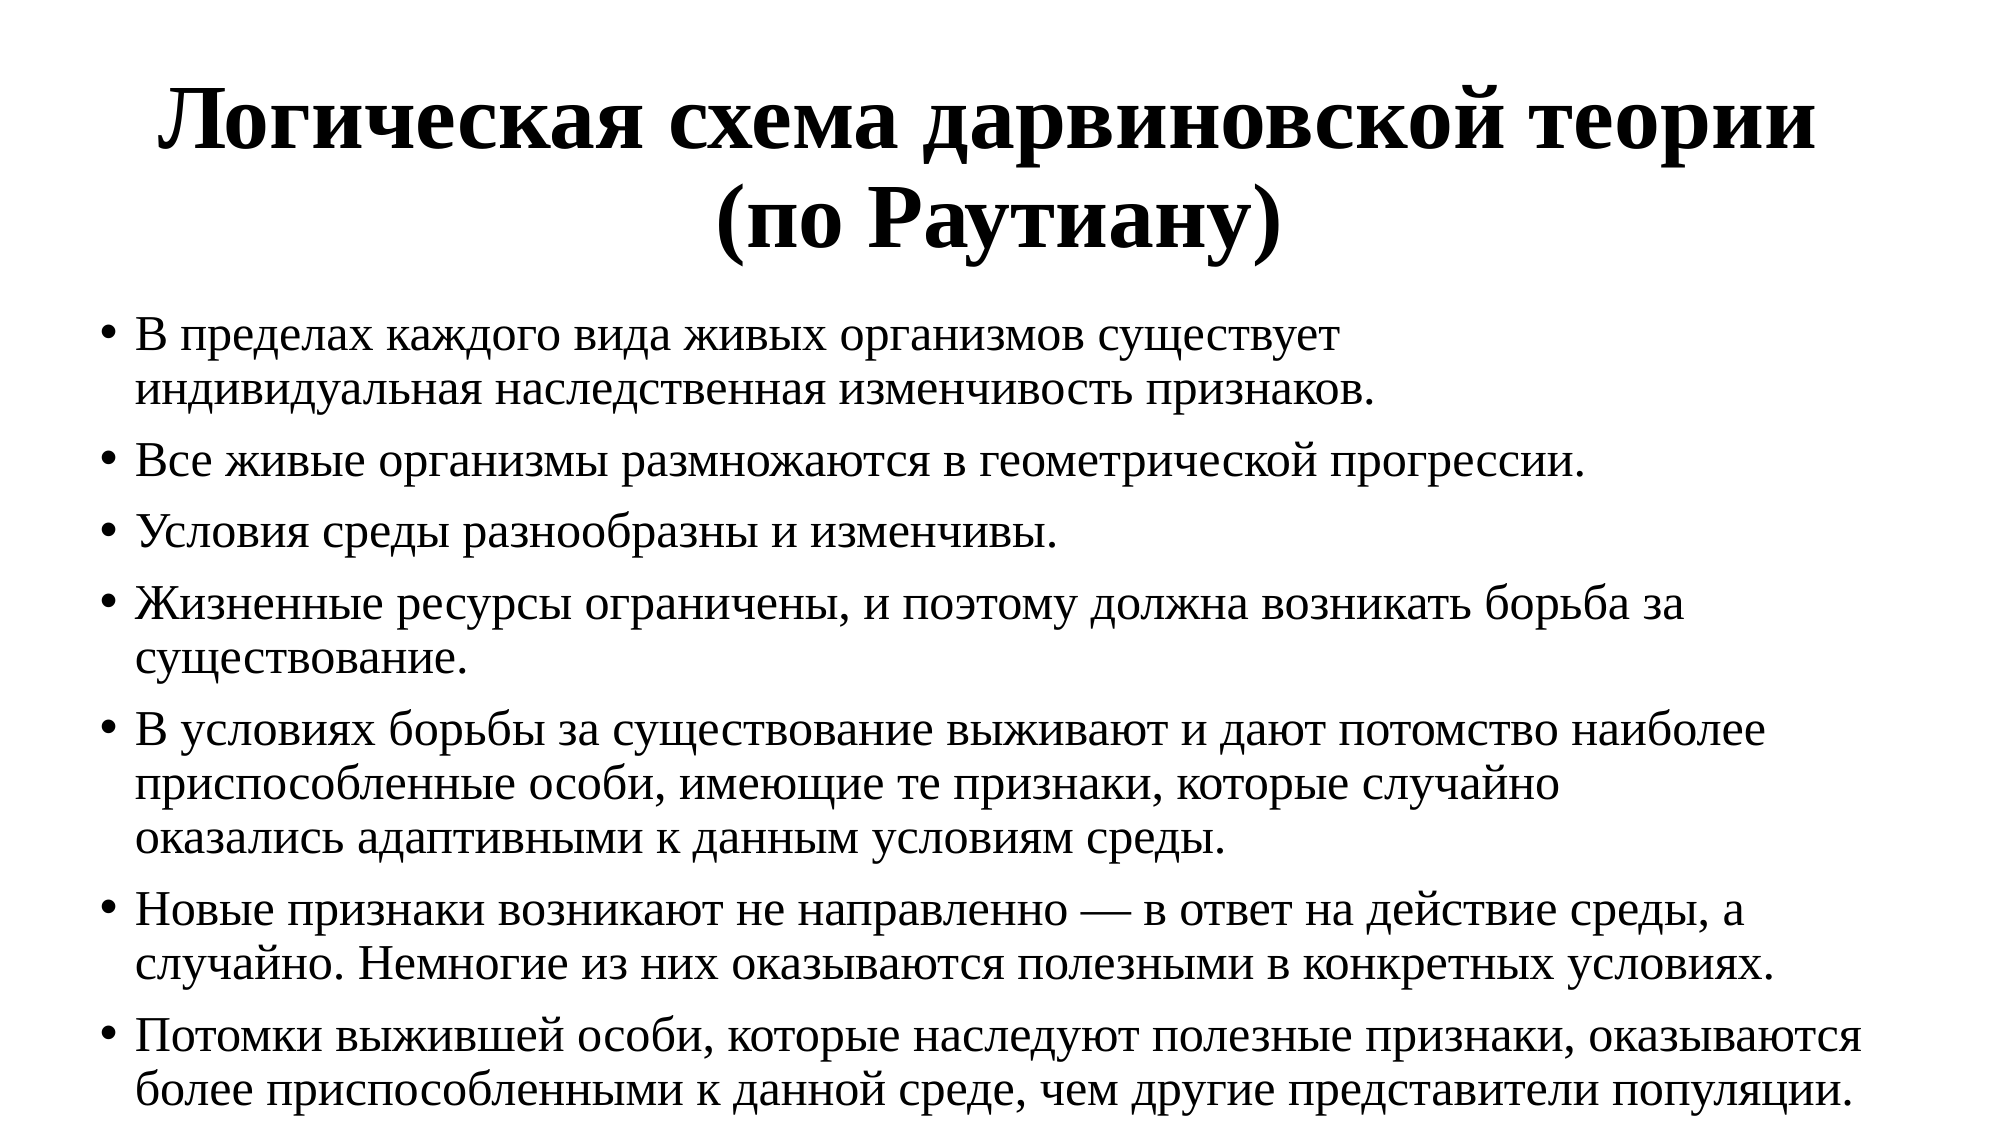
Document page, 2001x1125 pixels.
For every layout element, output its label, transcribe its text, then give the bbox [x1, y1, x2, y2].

title Логическая схема дарвиновской теории (по Раутиану) [137, 59, 1863, 278]
list В пределах каждого вида живых организмов существует индивидуальная наследственная изменчивость признаков. Все живые организмы размножаются в геометрической прогрессии. Условия среды разнообразны и изменчивы. Жизненные ресурсы ограничены, и поэтому должна возникать борьба за существование. В условиях борьбы за существование выживают и дают потомство наиболее приспособленные особи, имеющие те признаки, которые случайно оказались адаптивными к данным условиям среды. Новые признаки возникают не направленно — в ответ на действие среды, а случайно. Немногие из них оказываются полезными в конкретных условиях. Потомки выжившей особи, которые наследуют полезные признаки, оказываются более приспособленными к данной среде, чем другие представители популяции. [84, 299, 1953, 1125]
